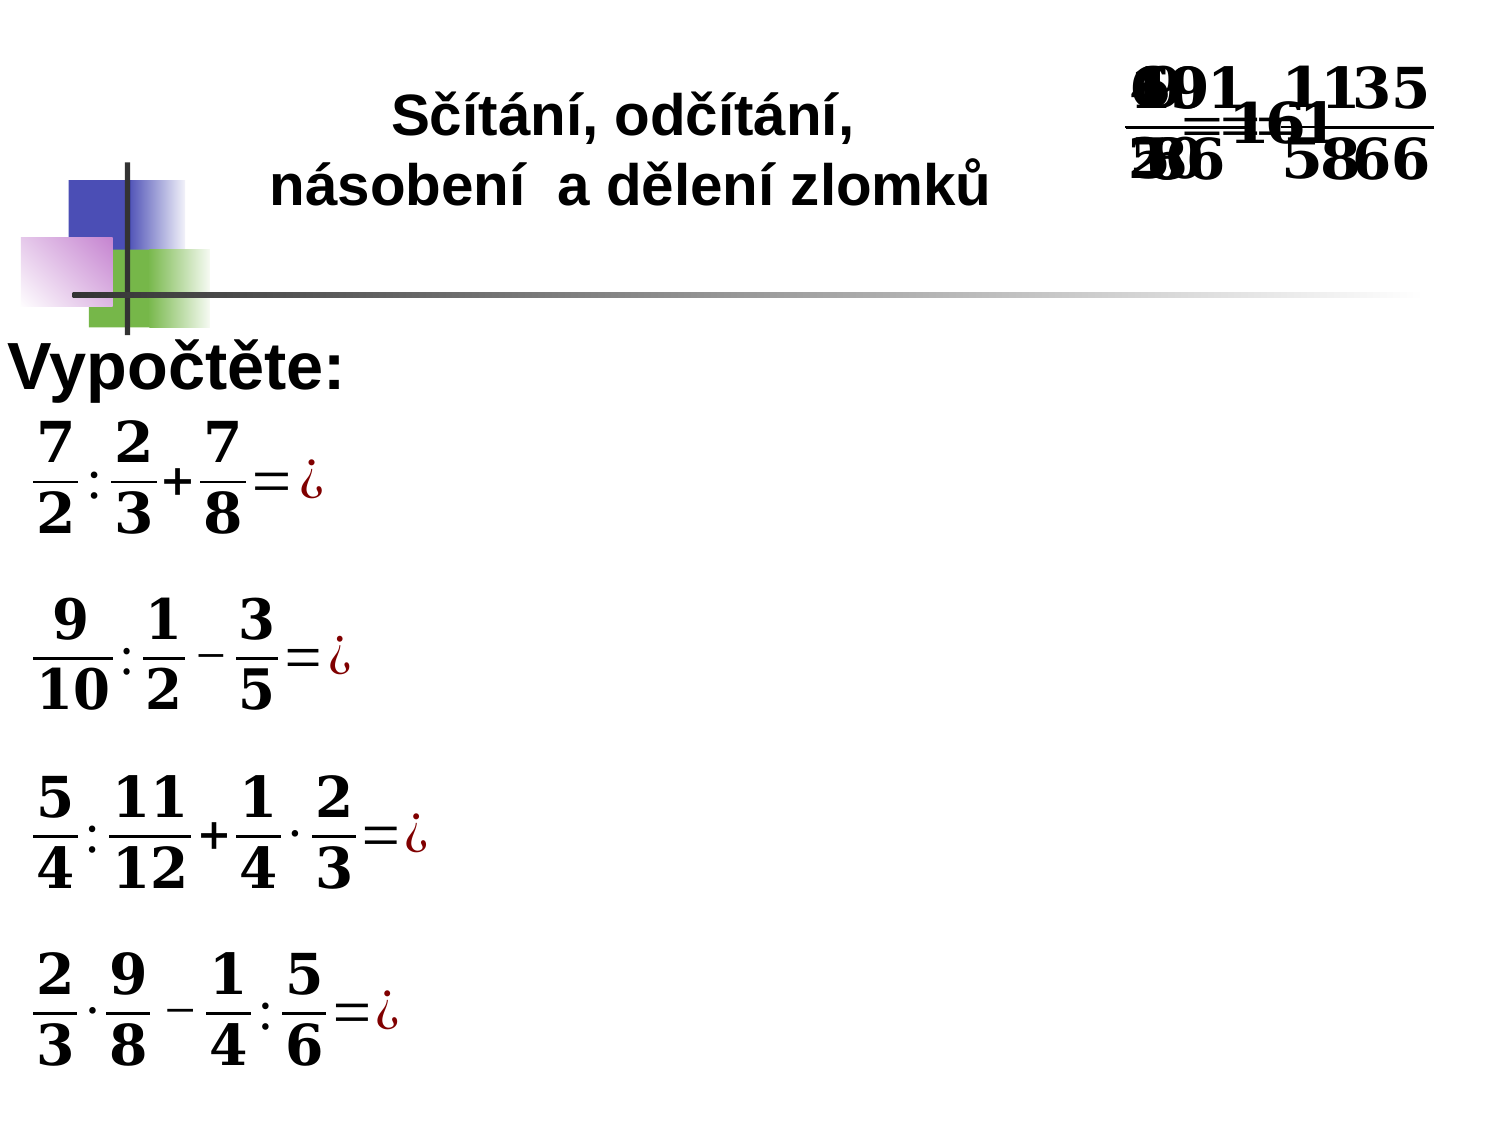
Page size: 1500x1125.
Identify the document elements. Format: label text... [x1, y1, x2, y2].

text_box Sčítání, odčítání, násobení a dělení zlomků [214, 69, 1048, 225]
text_box Vypočtěte: [0, 315, 372, 411]
